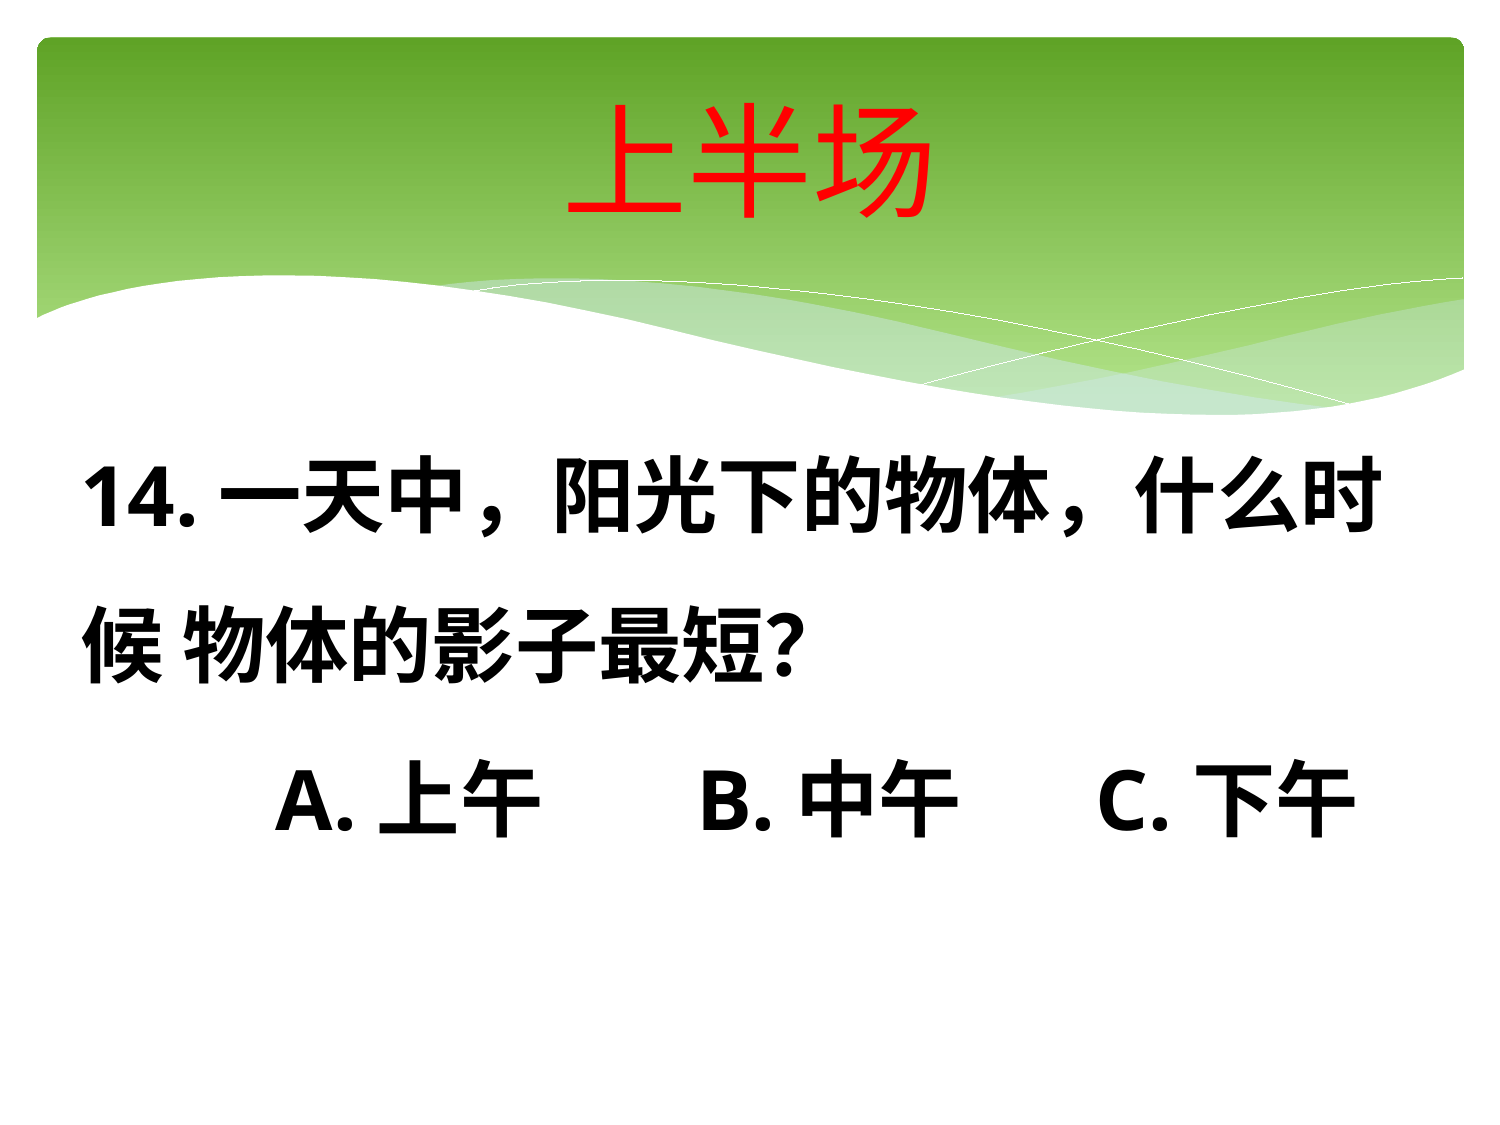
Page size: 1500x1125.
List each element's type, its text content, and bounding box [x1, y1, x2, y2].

title 上半场 [75, 55, 1425, 261]
list 14.一天中，阳光下的物体，什么时候 物体的影子最短？ A.上午 B.中午 C.下午 [64, 385, 1447, 970]
